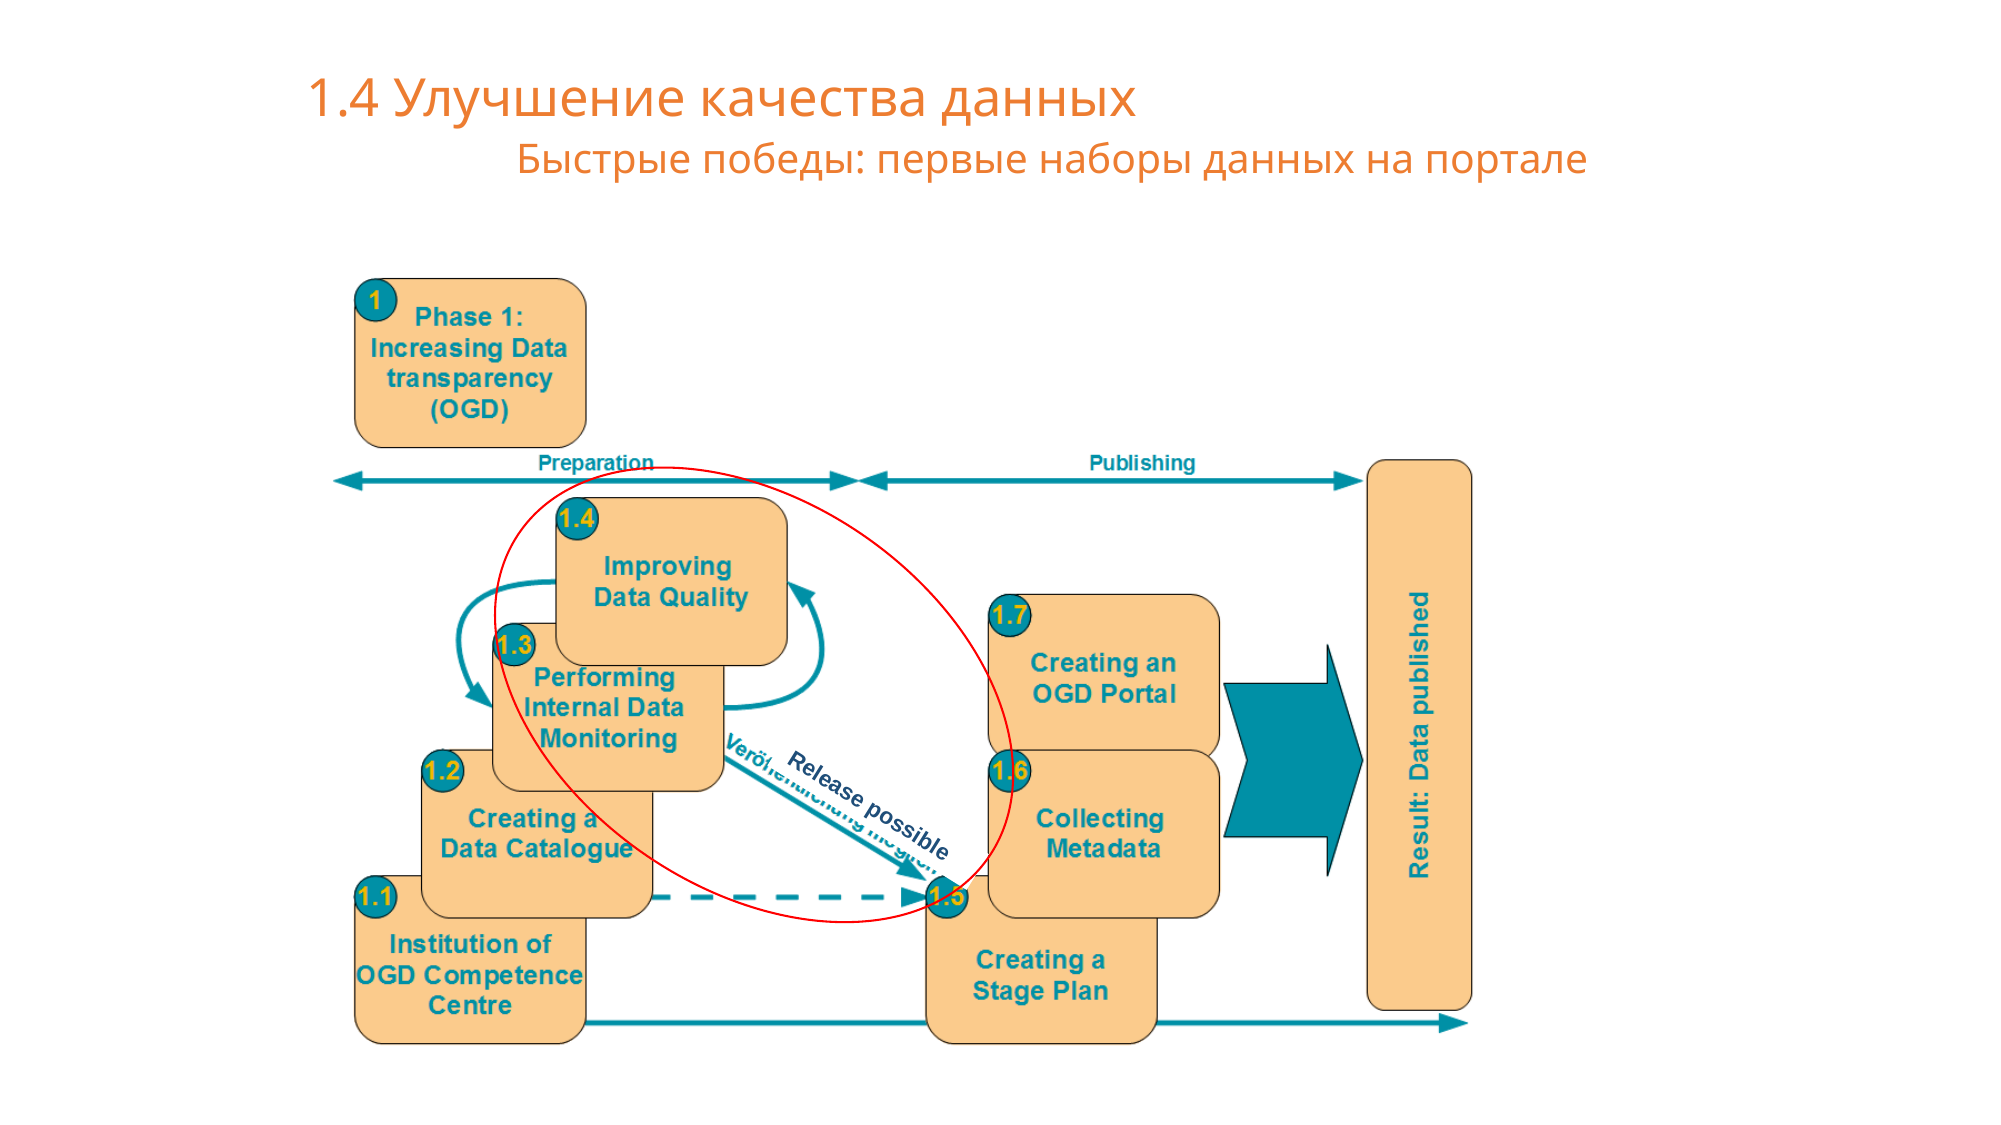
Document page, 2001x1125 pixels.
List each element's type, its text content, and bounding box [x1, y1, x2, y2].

picture [291, 228, 1539, 1111]
title 1.4 Улучшение качества данных Быстрые победы: первые наборы данных на портале [291, 63, 1870, 192]
